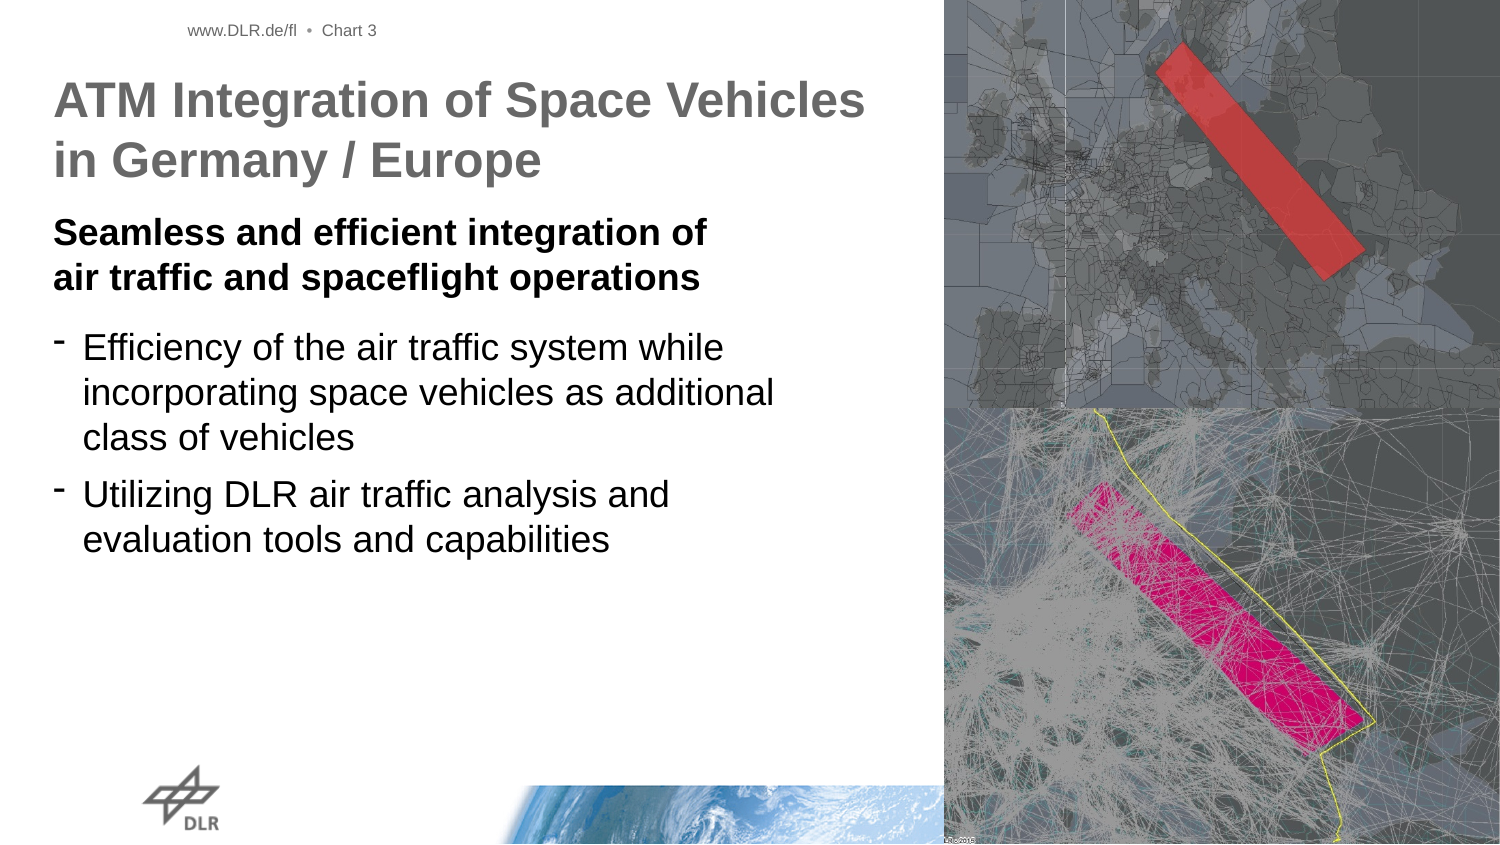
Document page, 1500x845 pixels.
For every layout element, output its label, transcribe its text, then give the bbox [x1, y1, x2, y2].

list Seamless and efficient integration of air traffic and spaceflight operations Efficiency of the air traffic system while incorporating space vehicles as additional class of vehicles Utilizing DLR air traffic analysis and evaluation tools and capabilities [53, 207, 824, 748]
slide_number www.DLR.de/fl • Chart 3 [187, 20, 390, 41]
title ATM Integration of Space Vehicles in Germany / Europe [53, 67, 890, 193]
picture [0, 0, 1500, 844]
